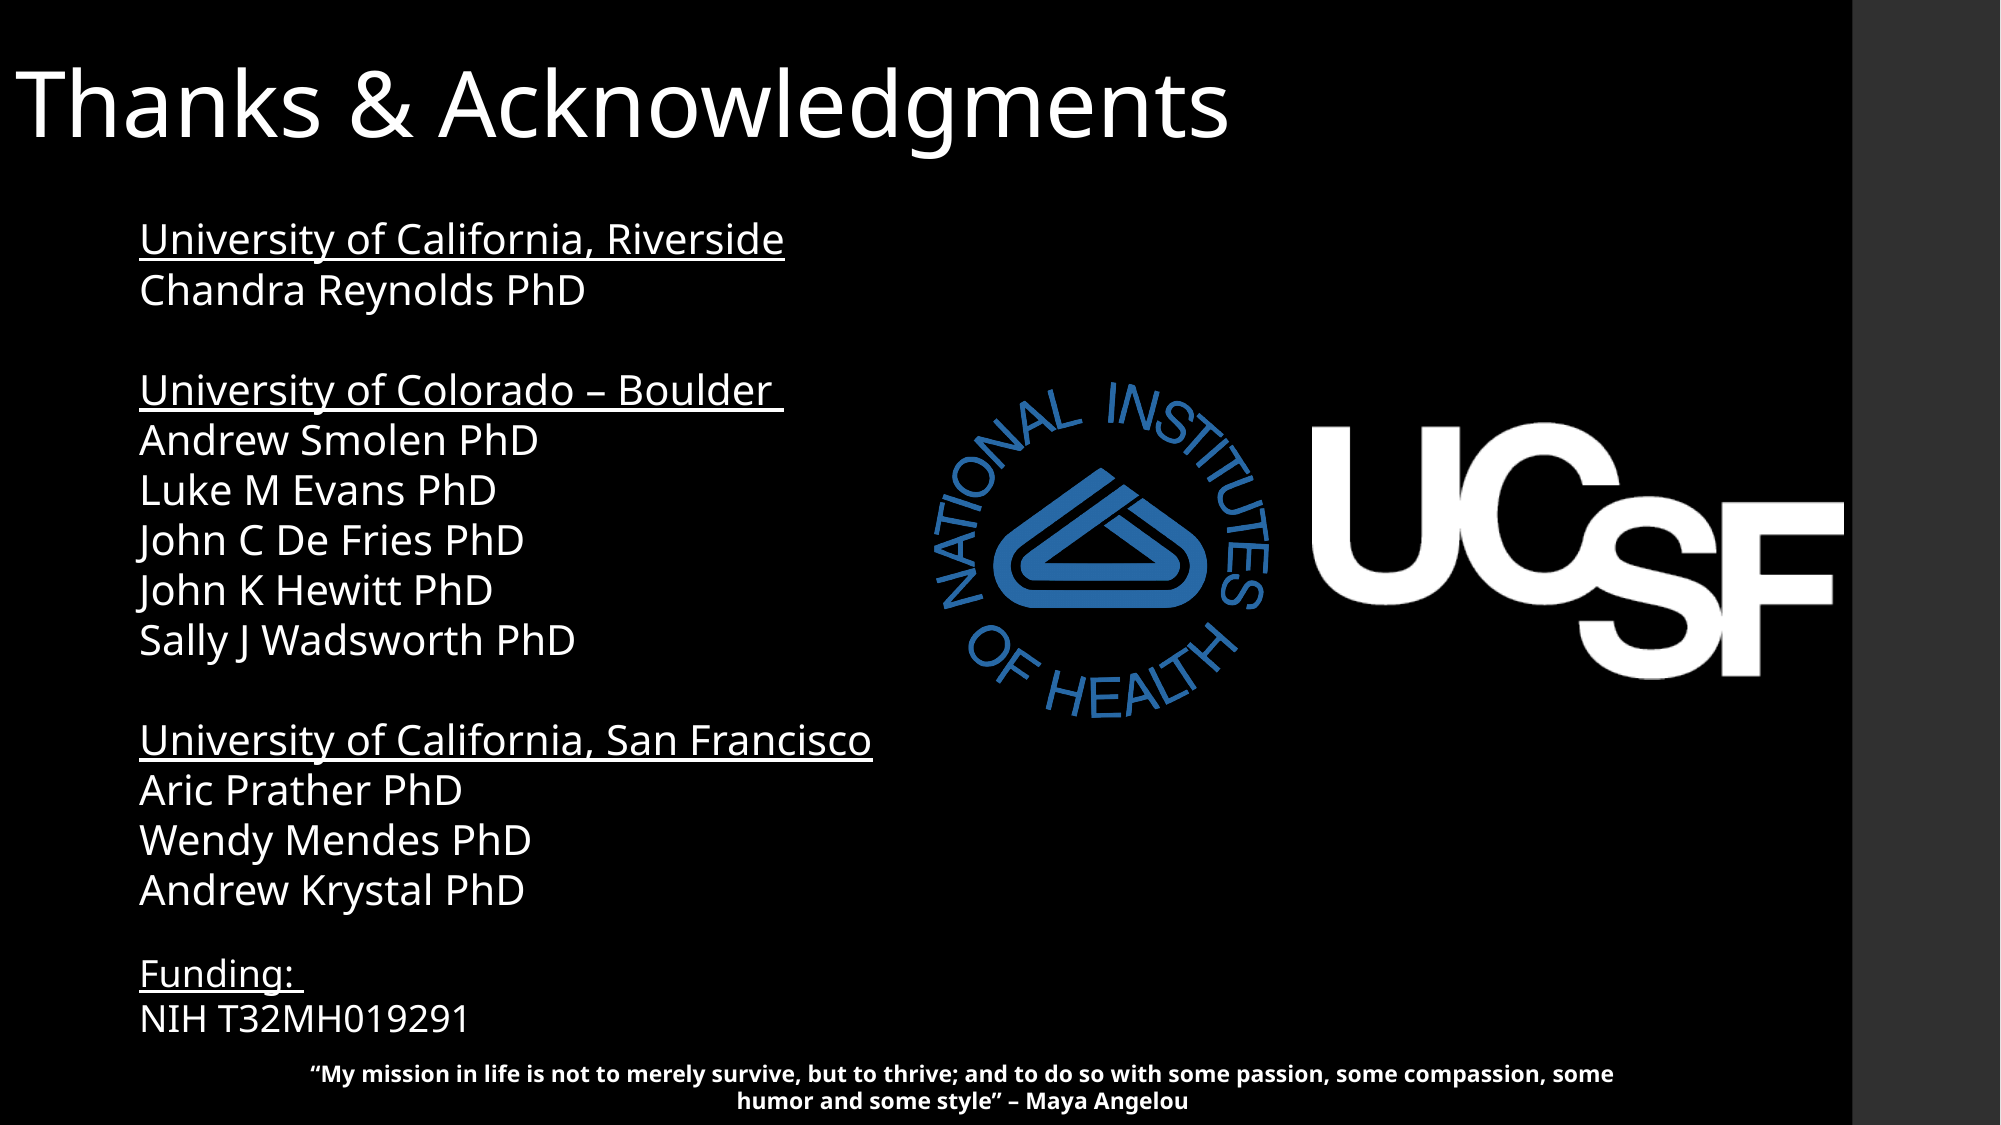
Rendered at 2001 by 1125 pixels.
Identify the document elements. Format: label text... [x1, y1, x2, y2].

picture [1312, 422, 1844, 680]
text_box University of California, Riverside Chandra Reynolds PhD University of Colorado – Boulder Andrew Smolen PhD Luke M Evans PhD John C De Fries PhD John K Hewitt PhD Sally J Wadsworth PhD University of California, San Francisco Aric Prather PhD Wendy Mendes PhD Andrew Krystal PhD [124, 205, 1130, 972]
text_box Funding: NIH T32MH019291 [124, 942, 640, 1048]
text_box “My mission in life is not to merely survive, but to thrive; and to do so with some passion, some compassion, some humor and some style” – Maya Angelou [258, 1051, 1668, 1122]
picture [934, 382, 1270, 718]
title Thanks & Acknowledgments [0, 0, 1590, 217]
